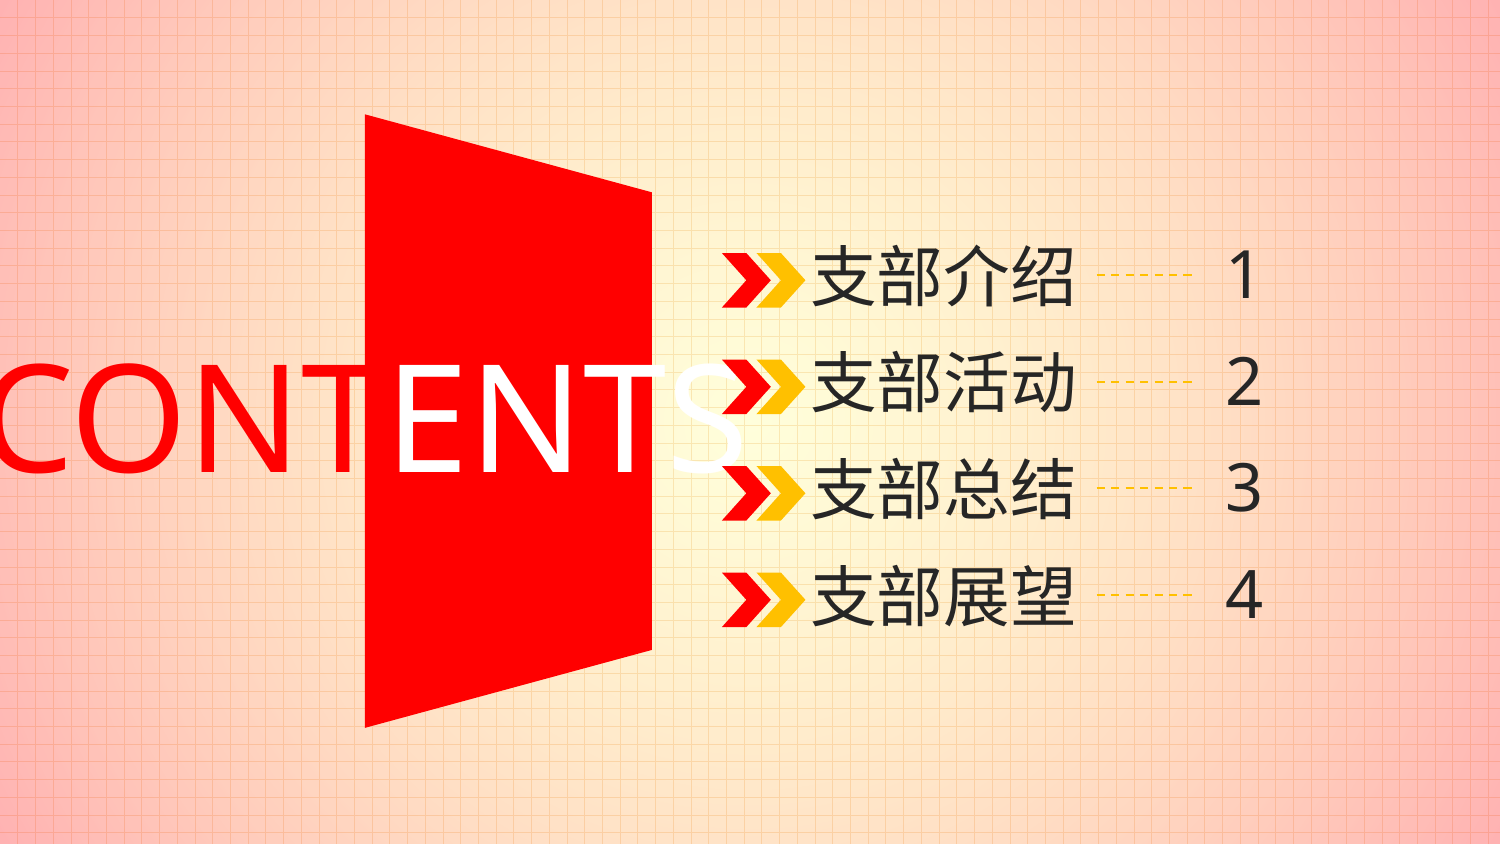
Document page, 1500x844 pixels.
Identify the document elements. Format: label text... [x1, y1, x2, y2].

text_box CONTENTS [0, 315, 764, 511]
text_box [721, 445, 1341, 529]
text_box [364, 511, 652, 728]
text_box [364, 114, 652, 315]
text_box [721, 338, 1341, 423]
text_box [721, 551, 1341, 636]
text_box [721, 231, 1341, 316]
